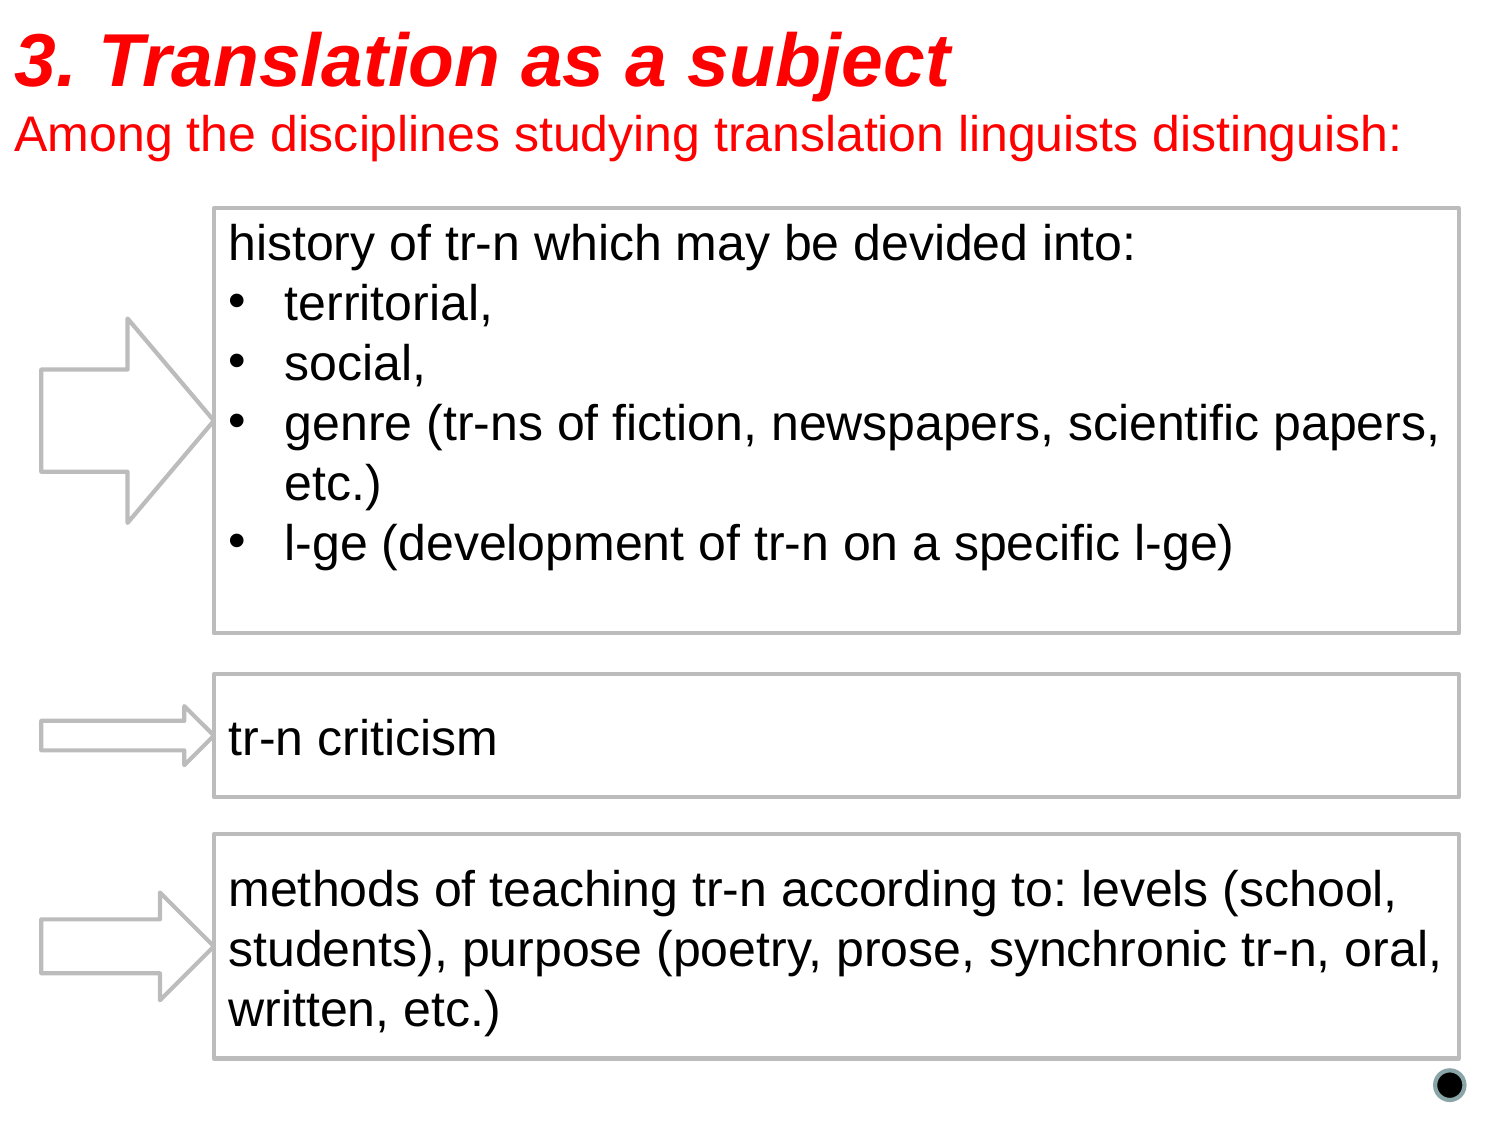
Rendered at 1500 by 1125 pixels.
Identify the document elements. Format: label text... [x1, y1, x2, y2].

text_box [41, 833, 1459, 1059]
text_box 3. Translation as a subject Among the disciplines studying translation linguists distinguish: [0, 0, 1500, 175]
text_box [41, 673, 1459, 798]
text_box [1433, 1068, 1467, 1103]
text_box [41, 207, 1459, 634]
